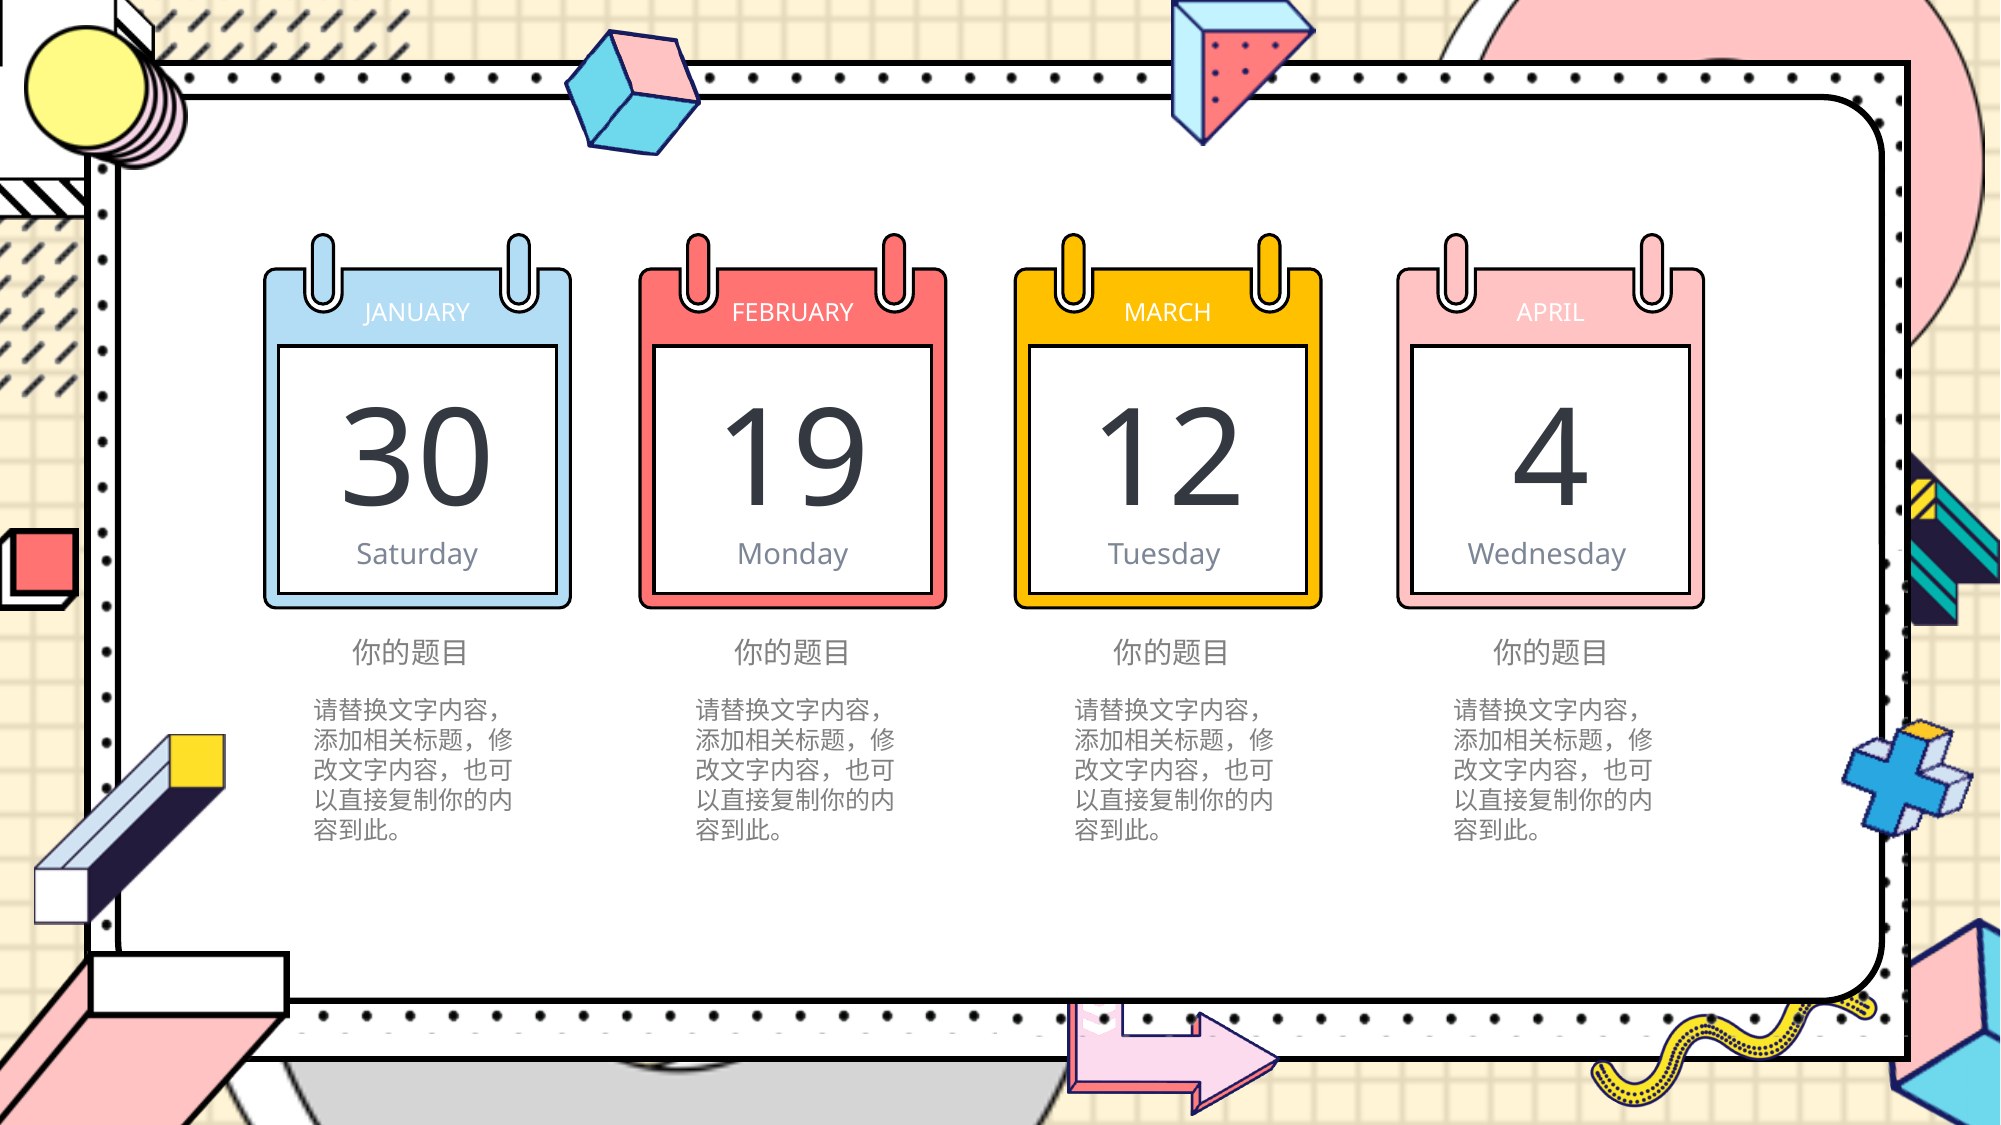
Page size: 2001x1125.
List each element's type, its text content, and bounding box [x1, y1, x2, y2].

text_box MARCH [1084, 288, 1252, 334]
text_box Tuesday [1015, 528, 1321, 578]
text_box 30 [264, 363, 571, 528]
text_box 4 [1397, 363, 1704, 528]
text_box [882, 233, 906, 306]
text_box 请替换文字内容，添加相关标题，修改文字内容，也可以直接复制你的内容到此。 [1439, 687, 1693, 852]
text_box [263, 267, 572, 609]
text_box [1396, 267, 1705, 609]
text_box 请替换文字内容，添加相关标题，修改文字内容，也可以直接复制你的内容到此。 [298, 687, 552, 852]
text_box 你的题目 [622, 627, 965, 678]
text_box [638, 267, 947, 609]
text_box Saturday [264, 528, 571, 578]
text_box [1061, 233, 1086, 306]
text_box 19 [639, 363, 946, 528]
text_box 请替换文字内容，添加相关标题，修改文字内容，也可以直接复制你的内容到此。 [680, 687, 935, 852]
text_box 12 [1015, 363, 1321, 528]
text_box [507, 233, 531, 306]
text_box FEBRUARY [709, 288, 877, 334]
text_box [1014, 267, 1323, 609]
text_box APRIL [1467, 288, 1634, 334]
text_box 请替换文字内容，添加相关标题，修改文字内容，也可以直接复制你的内容到此。 [1060, 687, 1314, 852]
text_box [1640, 233, 1664, 306]
text_box [686, 233, 710, 306]
picture [24, 0, 2001, 1125]
text_box JANUARY [334, 288, 501, 334]
text_box 你的题目 [240, 627, 582, 713]
text_box Wednesday [1397, 528, 1704, 578]
text_box [1444, 233, 1468, 306]
text_box 你的题目 [1001, 627, 1344, 678]
picture [0, 220, 997, 1125]
text_box 你的题目 [1380, 627, 1723, 713]
text_box [1257, 233, 1281, 306]
text_box [311, 233, 335, 306]
text_box Monday [639, 528, 946, 578]
